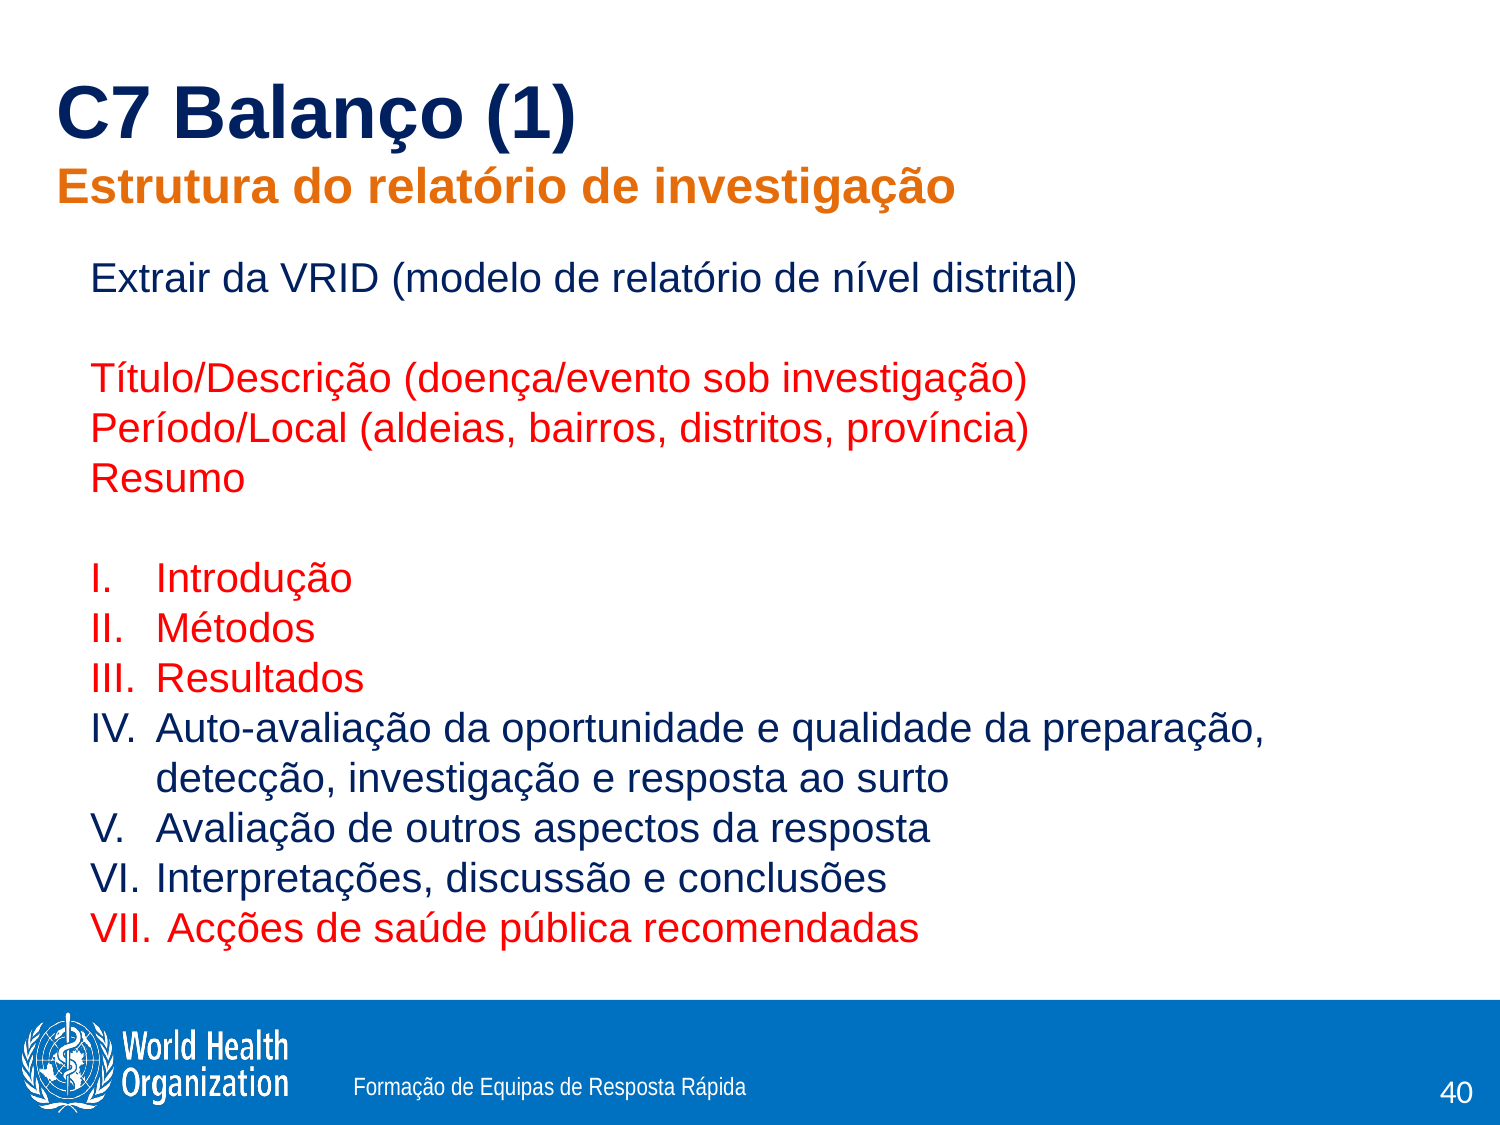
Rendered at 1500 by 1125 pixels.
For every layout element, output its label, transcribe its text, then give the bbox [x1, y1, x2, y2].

list Extrair da VRID (modelo de relatório de nível distrital) Título/Descrição (doença/evento sob investigação) Período/Local (aldeias, bairros, distritos, província) Resumo Introdução Métodos Resultados Auto-avaliação da oportunidade e qualidade da preparação, detecção, investigação e resposta ao surto Avaliação de outros aspectos da resposta Interpretações, discussão e conclusões Acções de saúde pública recomendadas [75, 243, 1425, 986]
picture [21, 1012, 288, 1113]
title C7 Balanço (1) Estrutura do relatório de investigação [41, 45, 1425, 233]
